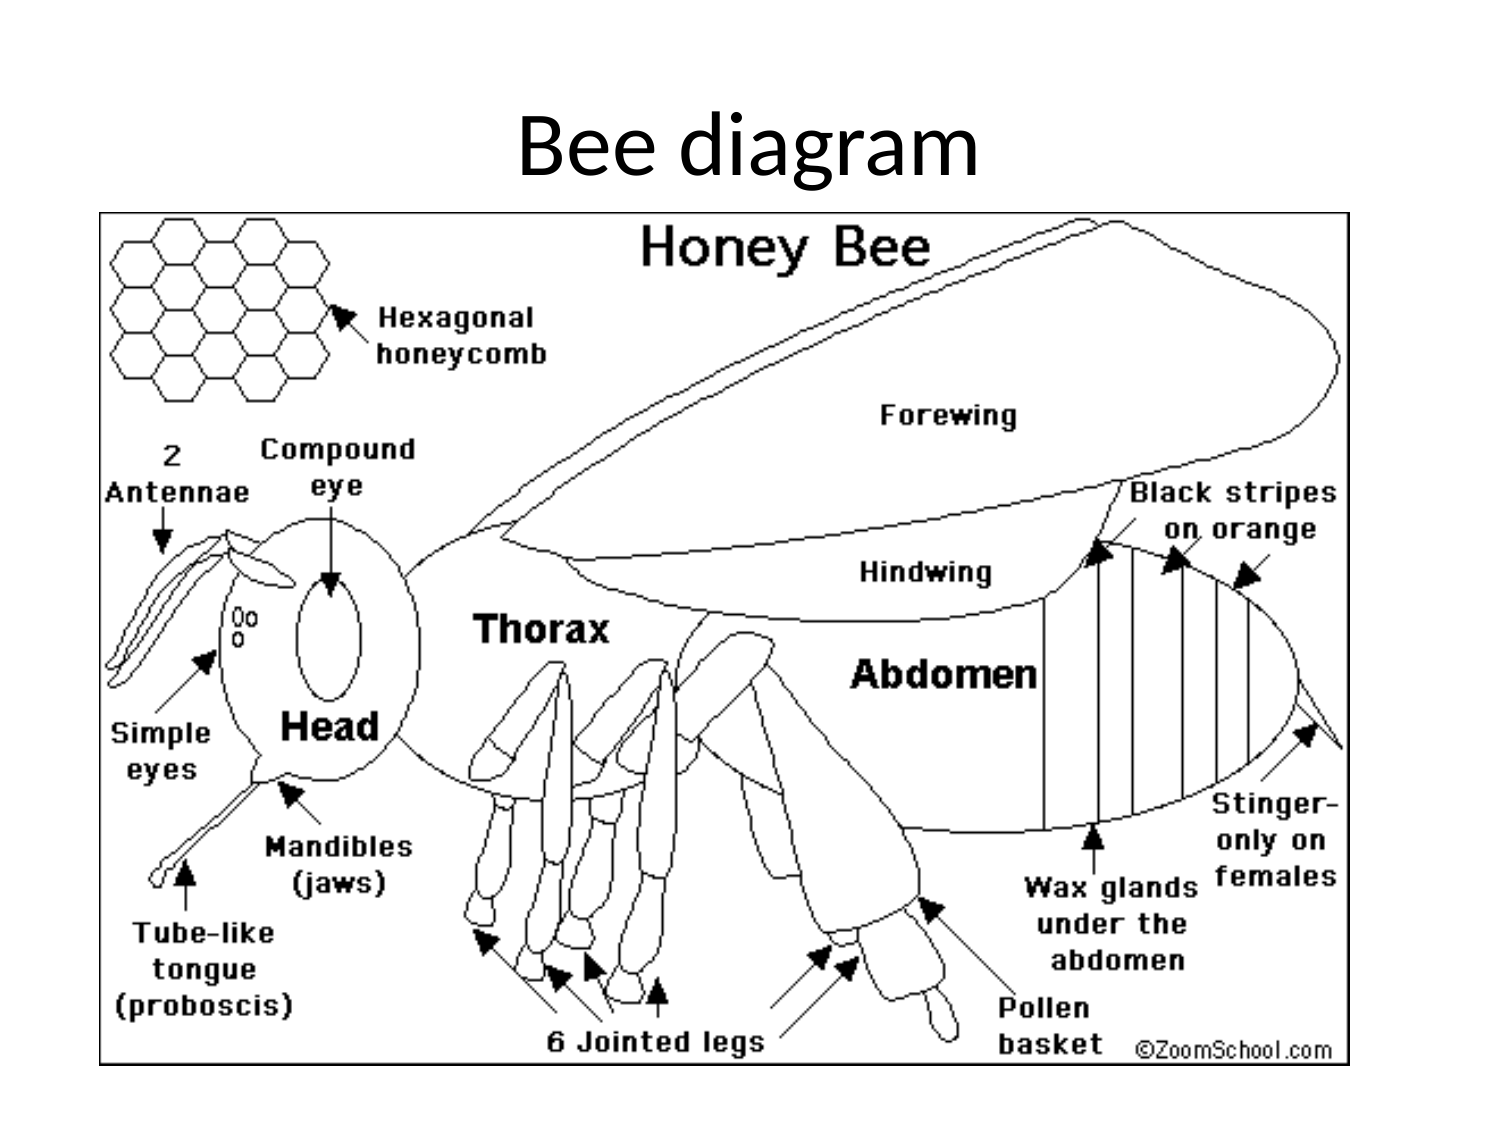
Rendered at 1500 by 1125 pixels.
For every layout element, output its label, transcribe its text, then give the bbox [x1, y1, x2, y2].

picture [99, 212, 1351, 1066]
title Bee diagram [75, 45, 1425, 233]
